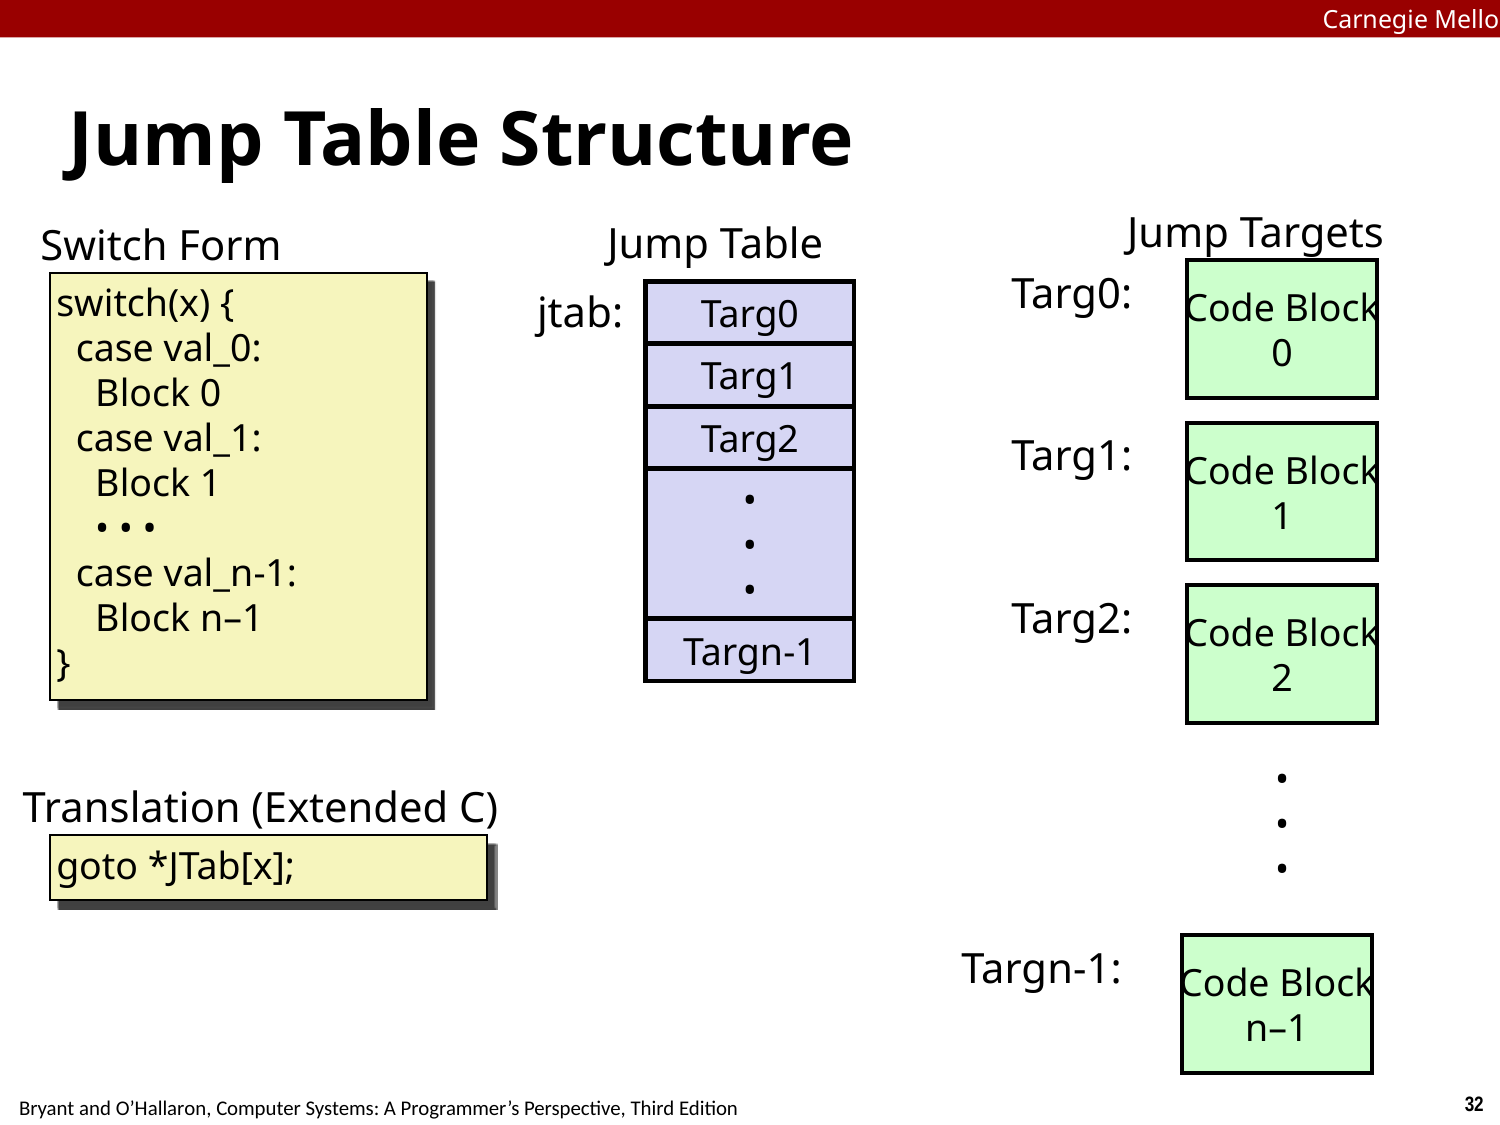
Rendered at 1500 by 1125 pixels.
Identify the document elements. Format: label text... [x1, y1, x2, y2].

title Jump Table Structure [62, 41, 1438, 230]
text_box Jump Targets [1120, 200, 1391, 263]
text_box goto *JTab[x]; [49, 838, 488, 900]
text_box Jump Table [600, 210, 830, 273]
text_box Targ0: [1004, 260, 1139, 323]
text_box Targn-1 [645, 619, 855, 682]
text_box Code Block n–1 [1181, 935, 1373, 1073]
text_box Code Block 0 [1186, 263, 1378, 398]
text_box Targn-1: [954, 935, 1128, 998]
text_box [0, 0, 1500, 38]
text_box Targ0 [645, 281, 855, 343]
text_box • • • [645, 468, 855, 619]
text_box jtab: [530, 279, 630, 342]
text_box Targ1 [645, 343, 855, 406]
text_box Carnegie Mellon [1322, 3, 1500, 33]
text_box Code Block 2 [1186, 585, 1378, 723]
text_box Targ2 [645, 406, 855, 468]
text_box Switch Form [34, 212, 288, 275]
text_box Targ1: [1004, 422, 1139, 486]
text_box Translation (Extended C) [16, 774, 505, 838]
text_box • • • [1263, 747, 1301, 898]
text_box Targ2: [1004, 585, 1139, 648]
text_box Code Block 1 [1186, 422, 1378, 561]
text_box switch(x) { case val_0: Block 0 case val_1: Block 1 • • • case val_n-1: Block n–1 } [50, 272, 428, 700]
